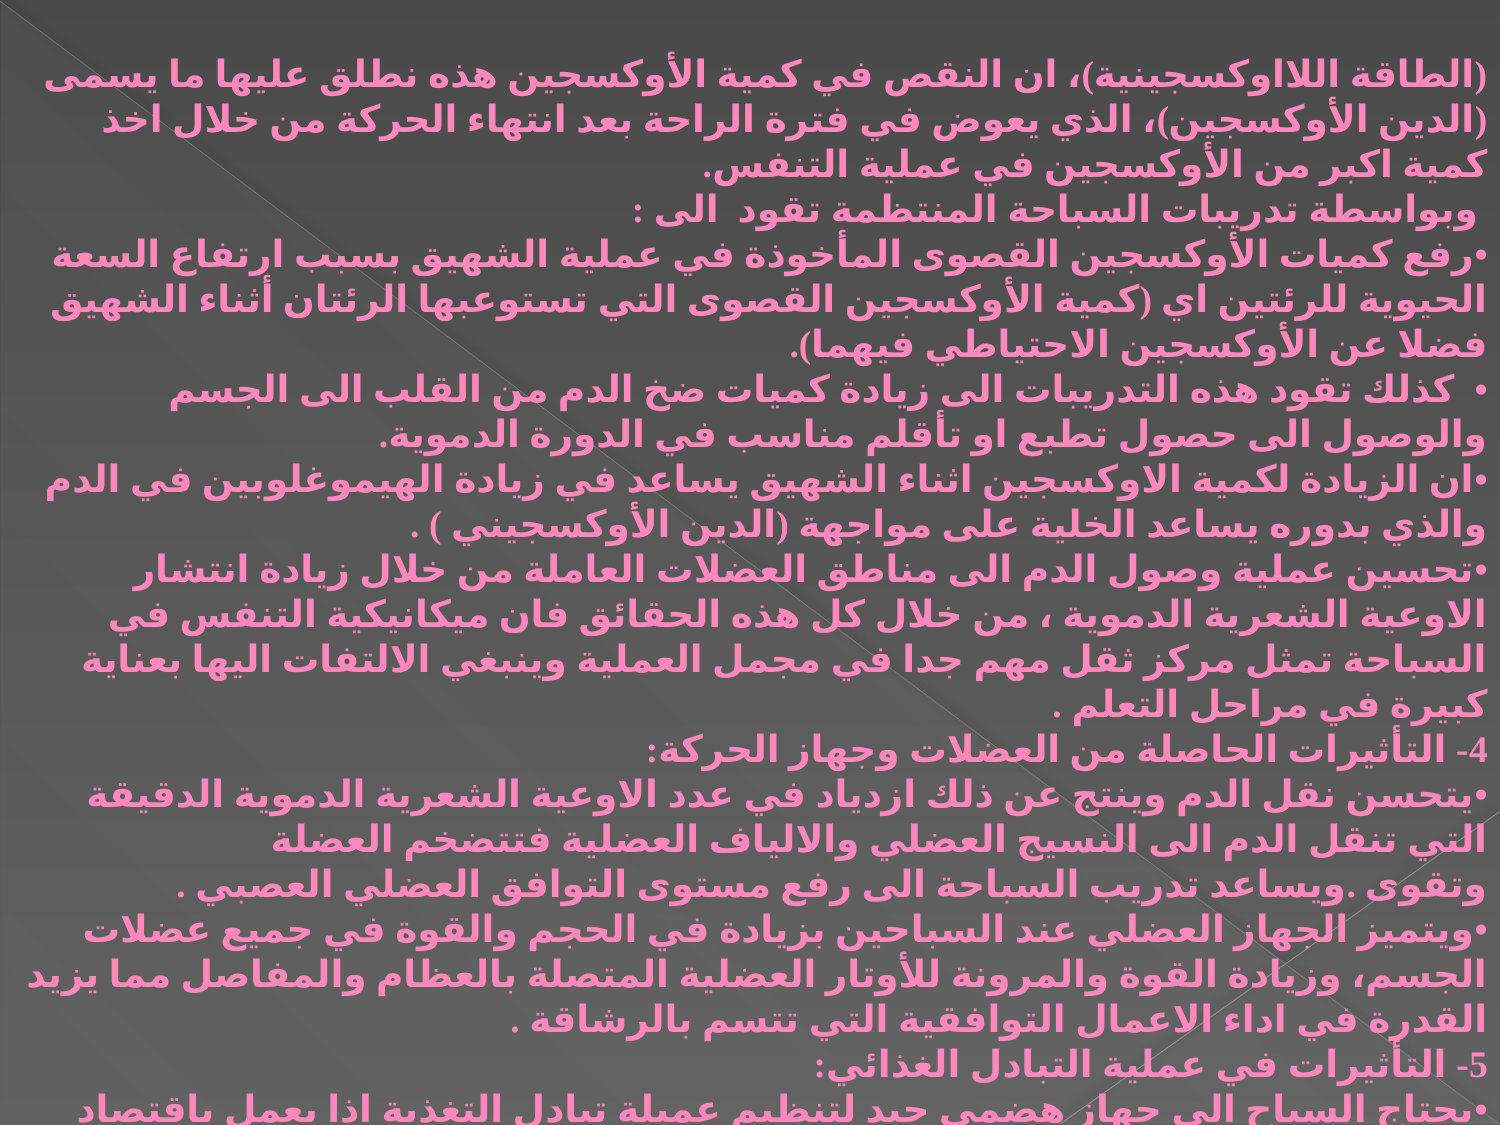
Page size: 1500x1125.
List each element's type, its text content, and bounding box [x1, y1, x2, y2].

text_box (الطاقة اللااوكسجينية)، ان النقص في كمية الأوكسجين هذه نطلق عليها ما يسمى (الدين الأوكسجين)، الذي يعوض في فترة الراحة بعد انتهاء الحركة من خلال اخذ كمية اكبر من الأوكسجين في عملية التنفس. وبواسطة تدريبات السباحة المنتظمة تقود الى : • رفع كميات الأوكسجين القصوى المأخوذة في عملية الشهيق بسبب ارتفاع السعة الحيوية للرئتين اي (كمية الأوكسجين القصوى التي تستوعبها الرئتان أثناء الشهيق فضلا عن الأوكسجين الاحتياطي فيهما). • كذلك تقود هذه التدريبات الى زيادة كميات ضخ الدم من القلب الى الجسم والوصول الى حصول تطبع او تأقلم مناسب في الدورة الدموية. • ان الزيادة لكمية الاوكسجين اثناء الشهيق يساعد في زيادة الهيموغلوبين في الدم والذي بدوره يساعد الخلية على مواجهة (الدين الأوكسجيني ) . • تحسين عملية وصول الدم الى مناطق العضلات العاملة من خلال زيادة انتشار الاوعية الشعرية الدموية ، من خلال كل هذه الحقائق فان ميكانيكية التنفس في السباحة تمثل مركز ثقل مهم جدا في مجمل العملية وينبغي الالتفات اليها بعناية كبيرة في مراحل التعلم . 4- التأثيرات الحاصلة من العضلات وجهاز الحركة: • يتحسن نقل الدم وينتج عن ذلك ازدياد في عدد الاوعية الشعرية الدموية الدقيقة التي تنقل الدم الى النسيج العضلي والالياف العضلية فتتضخم العضلة وتقوى .ويساعد تدريب السباحة الى رفع مستوى التوافق العضلي العصبي . • ويتميز الجهاز العضلي عند السباحين بزيادة في الحجم والقوة في جميع عضلات الجسم، وزيادة القوة والمرونة للأوتار العضلية المتصلة بالعظام والمفاصل مما يزيد القدرة في اداء الاعمال التوافقية التي تتسم بالرشاقة . 5- التأثيرات في عملية التبادل الغذائي: • يحتاج السباح الى جهاز هضمي جيد لتنظيم عميلة تبادل التغذية اذا يعمل باقتصاد ويوزع الطاقات في الاماكن الضرورية في الجسم. يحتاج السباح سعرات حرارية من المواد الغذائية (الكربوهيدرات والبروتينات والدهون) فضلا عن الماء والاملاح والفيتامينات. • [2, 42, 1500, 1125]
